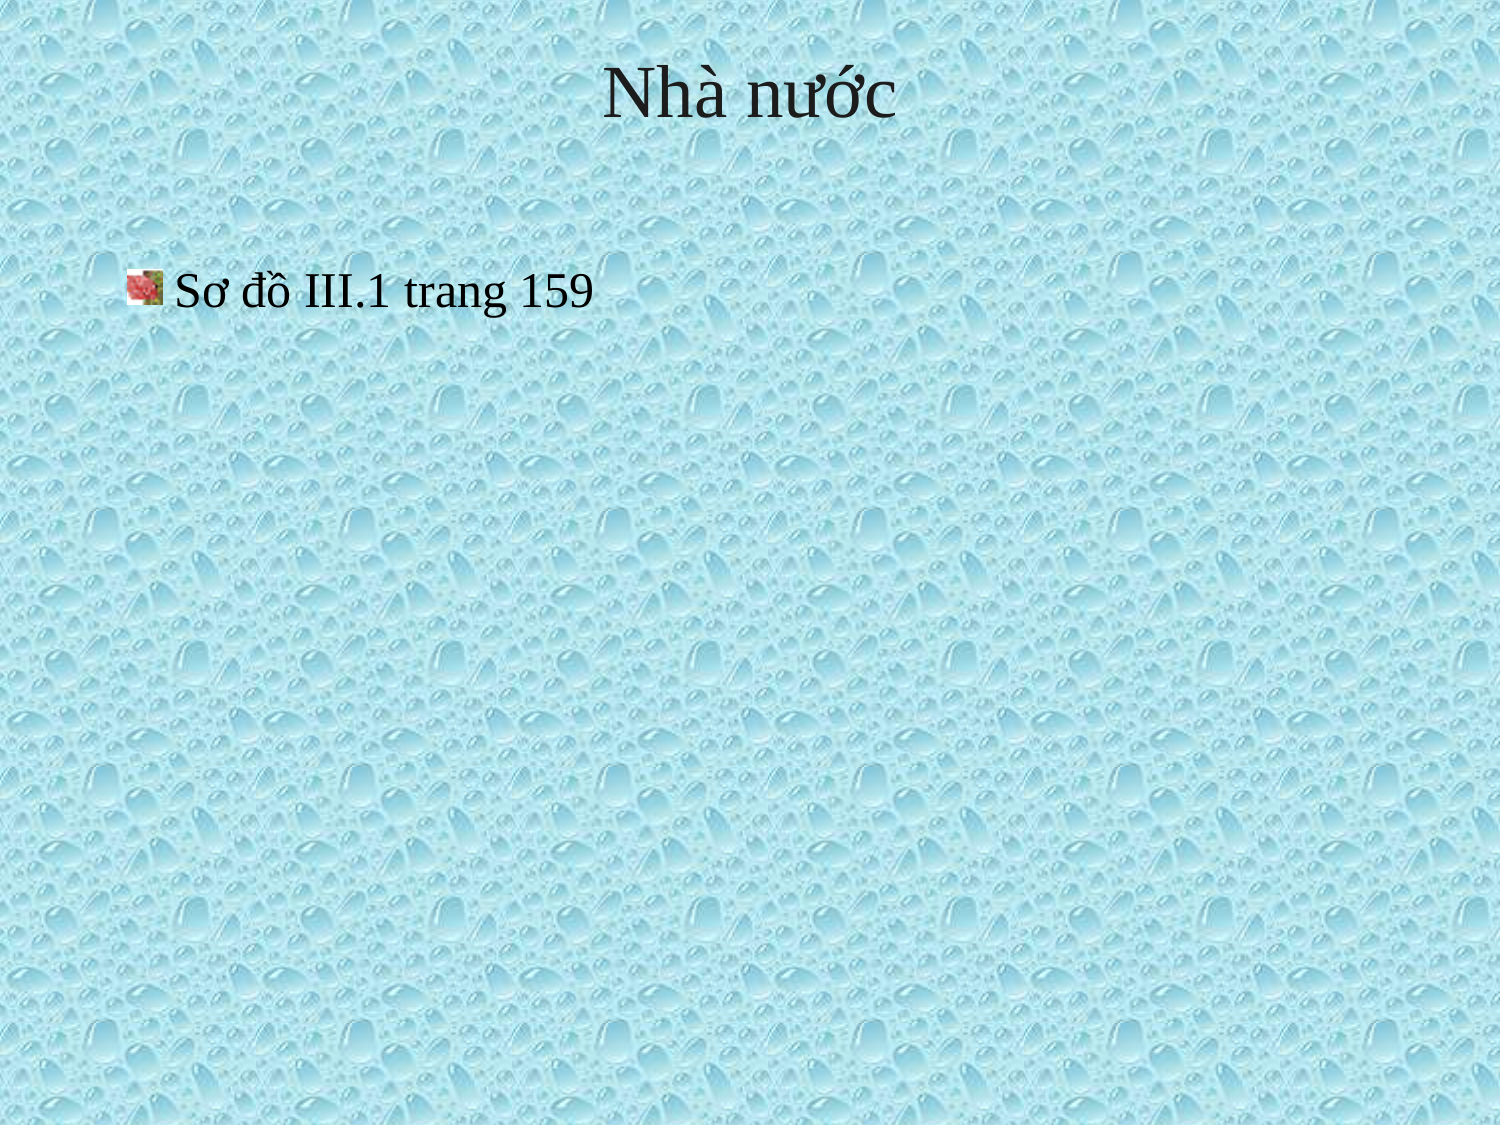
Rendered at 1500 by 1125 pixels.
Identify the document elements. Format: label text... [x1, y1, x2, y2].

subtitle Sơ đồ III.1 trang 159 [112, 249, 1401, 976]
title Nhà nước [112, 0, 1388, 176]
picture [0, 0, 1500, 1125]
